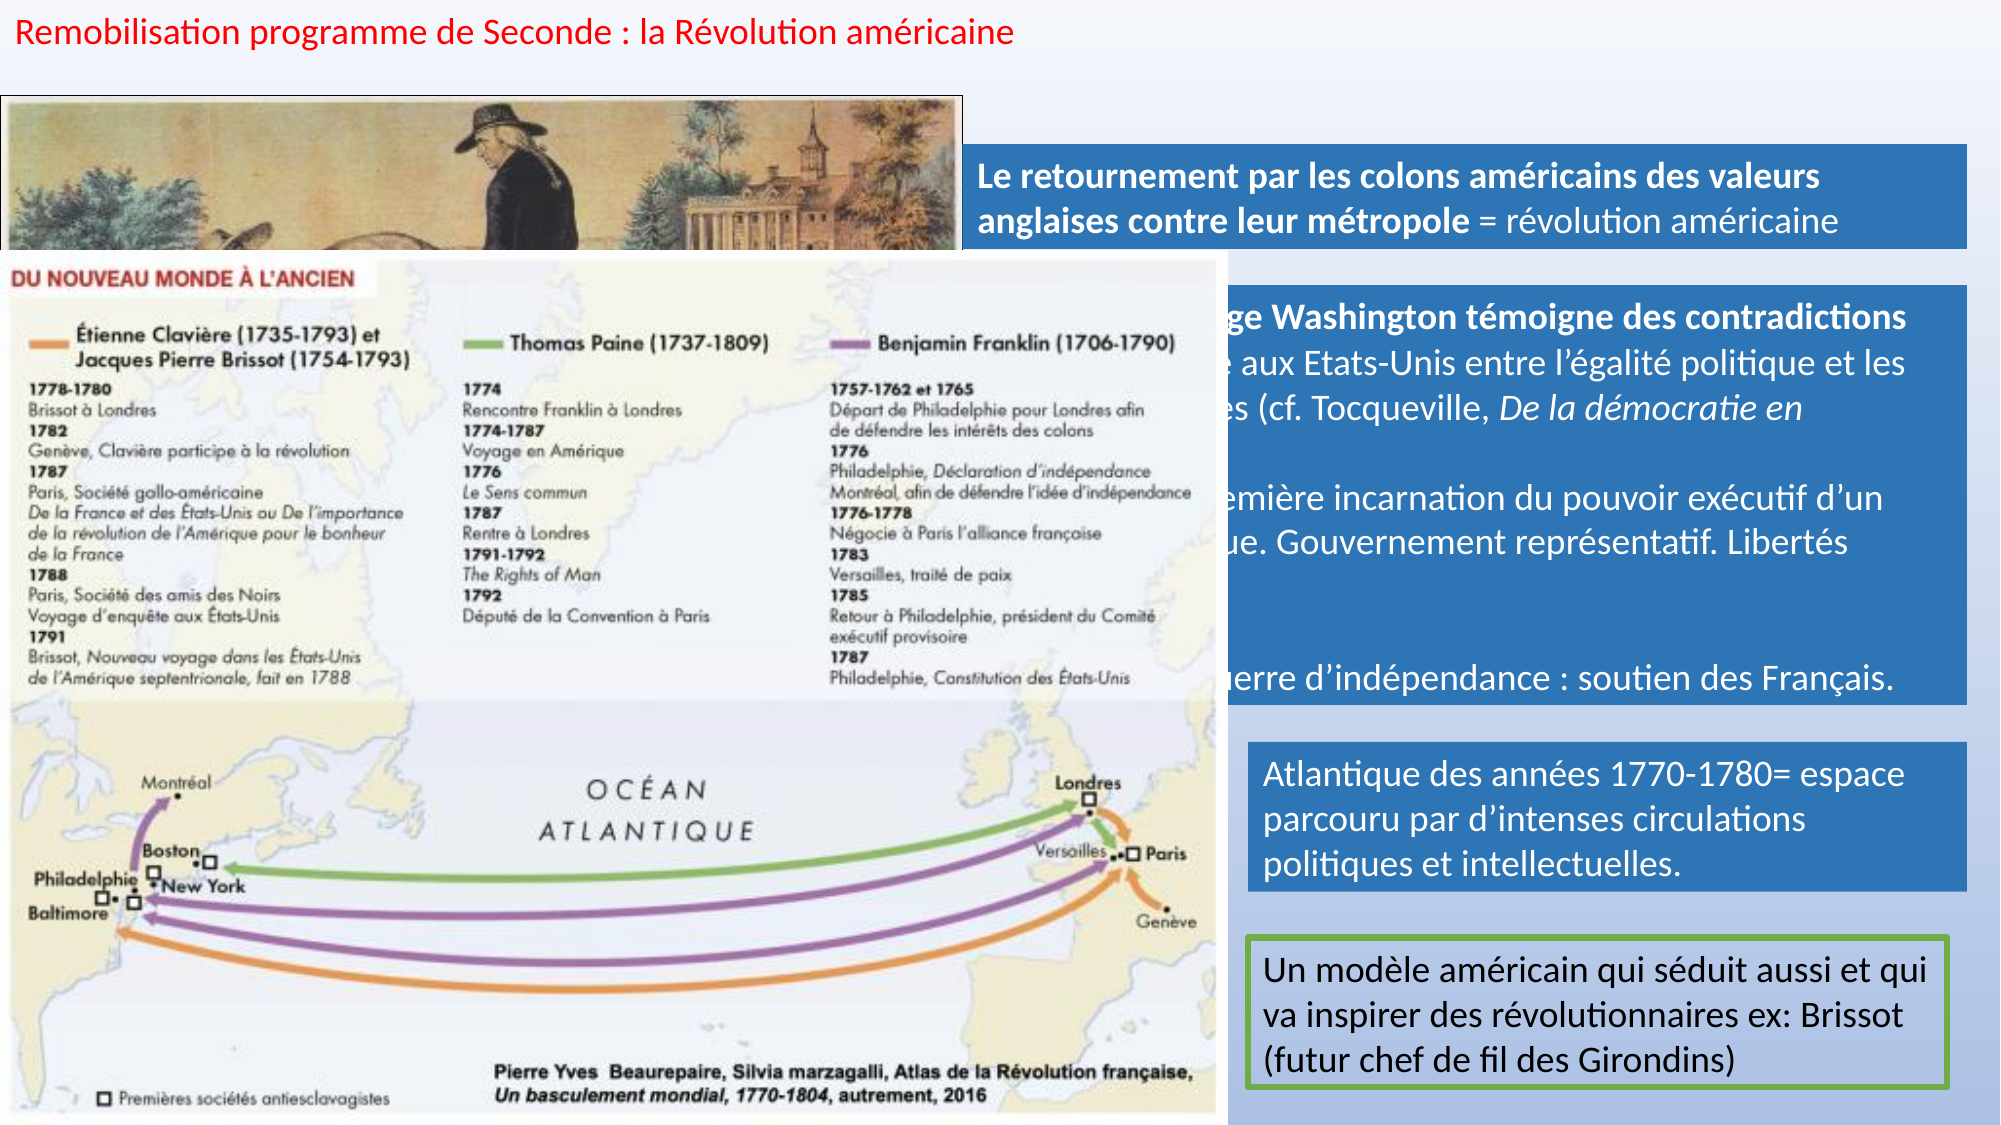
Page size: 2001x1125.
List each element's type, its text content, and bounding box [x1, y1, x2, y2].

text_box Atlantique des années 1770-1780= espace parcouru par d’intenses circulations politiques et intellectuelles. [1248, 741, 1967, 892]
text_box Remobilisation programme de Seconde : la Révolution américaine [0, 0, 1099, 60]
text_box L’action de George Washington témoigne des contradictions de la démocratie aux Etats-Unis entre l’égalité politique et les inégalités sociales (cf. Tocqueville, De la démocratie en Amérique) . République = première incarnation du pouvoir exécutif d’un Etat démocratique. Gouvernement représentatif. Libertés fondamentales. + Contexte de guerre d’indépendance : soutien des Français. [1228, 285, 1967, 705]
picture [0, 95, 1228, 1125]
text_box Le retournement par les colons américains des valeurs anglaises contre leur métropole = révolution américaine [963, 144, 1967, 249]
text_box Un modèle américain qui séduit aussi et qui va inspirer des révolutionnaires ex: Brissot (futur chef de fil des Girondins) [1248, 937, 1948, 1088]
